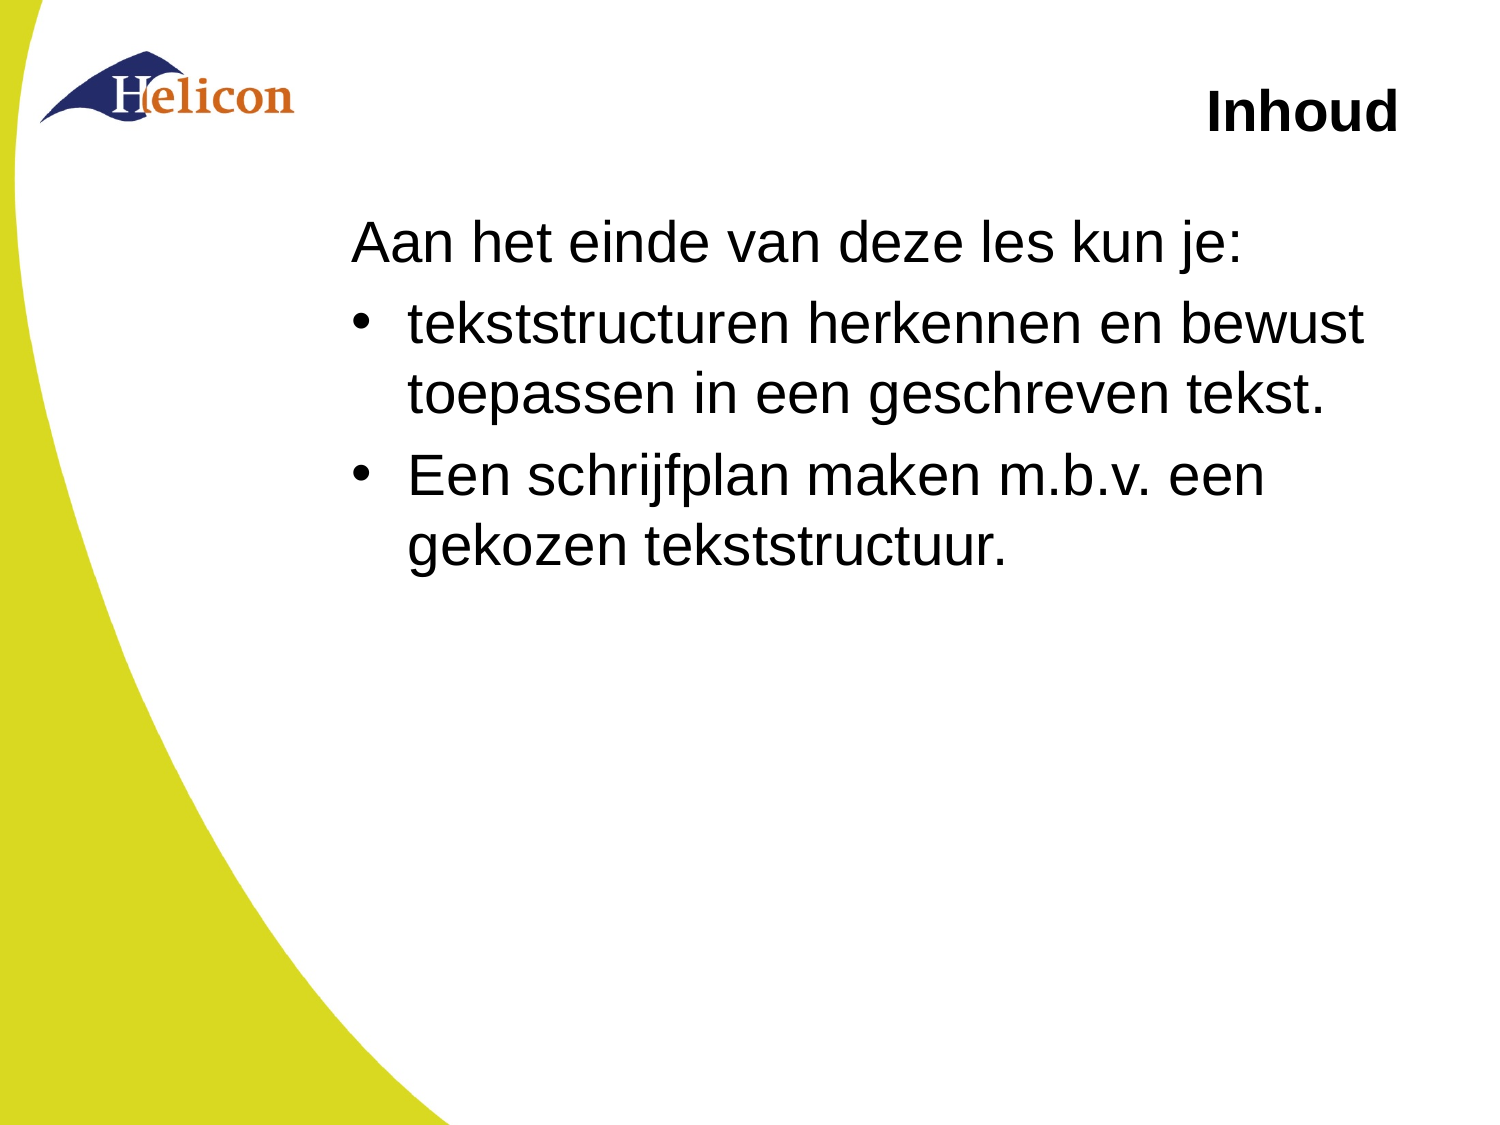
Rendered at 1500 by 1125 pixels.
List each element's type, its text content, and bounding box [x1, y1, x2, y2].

list Aan het einde van deze les kun je: tekststructuren herkennen en bewust toepassen in een geschreven tekst. Een schrijfplan maken m.b.v. een gekozen tekststructuur. [336, 196, 1425, 1005]
title Inhoud [324, 54, 1415, 161]
picture [0, 0, 1500, 1125]
